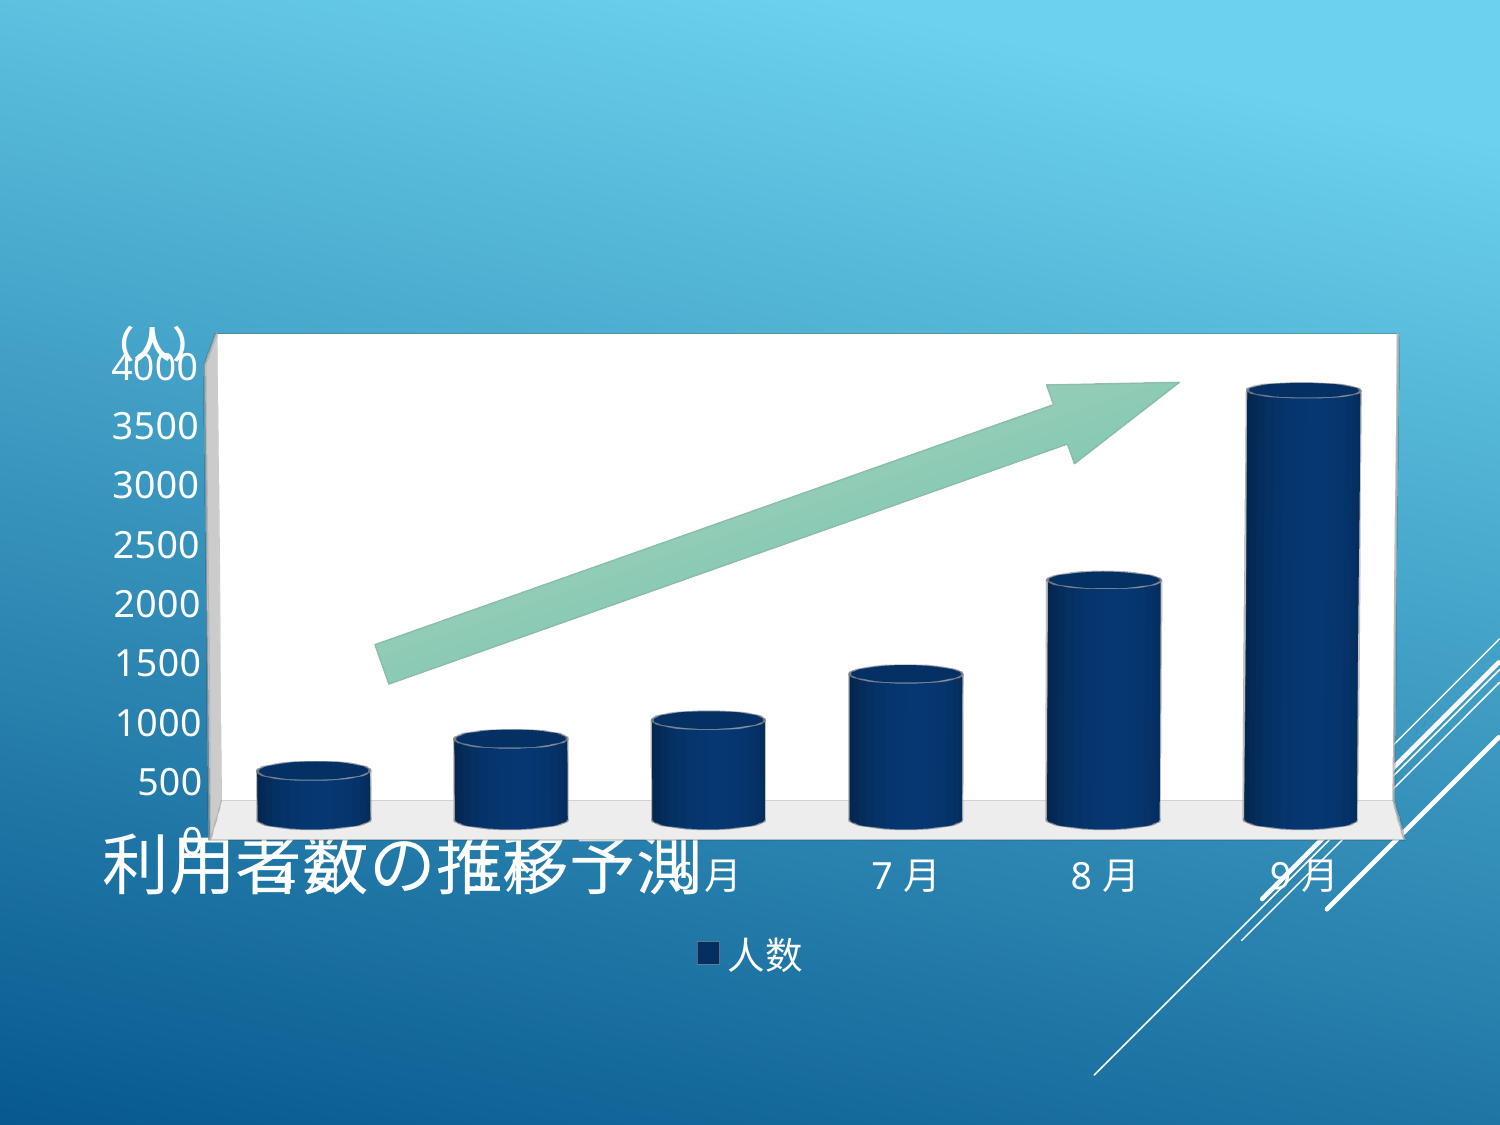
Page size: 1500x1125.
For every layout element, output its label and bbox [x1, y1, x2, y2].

chart [29, 302, 1471, 988]
